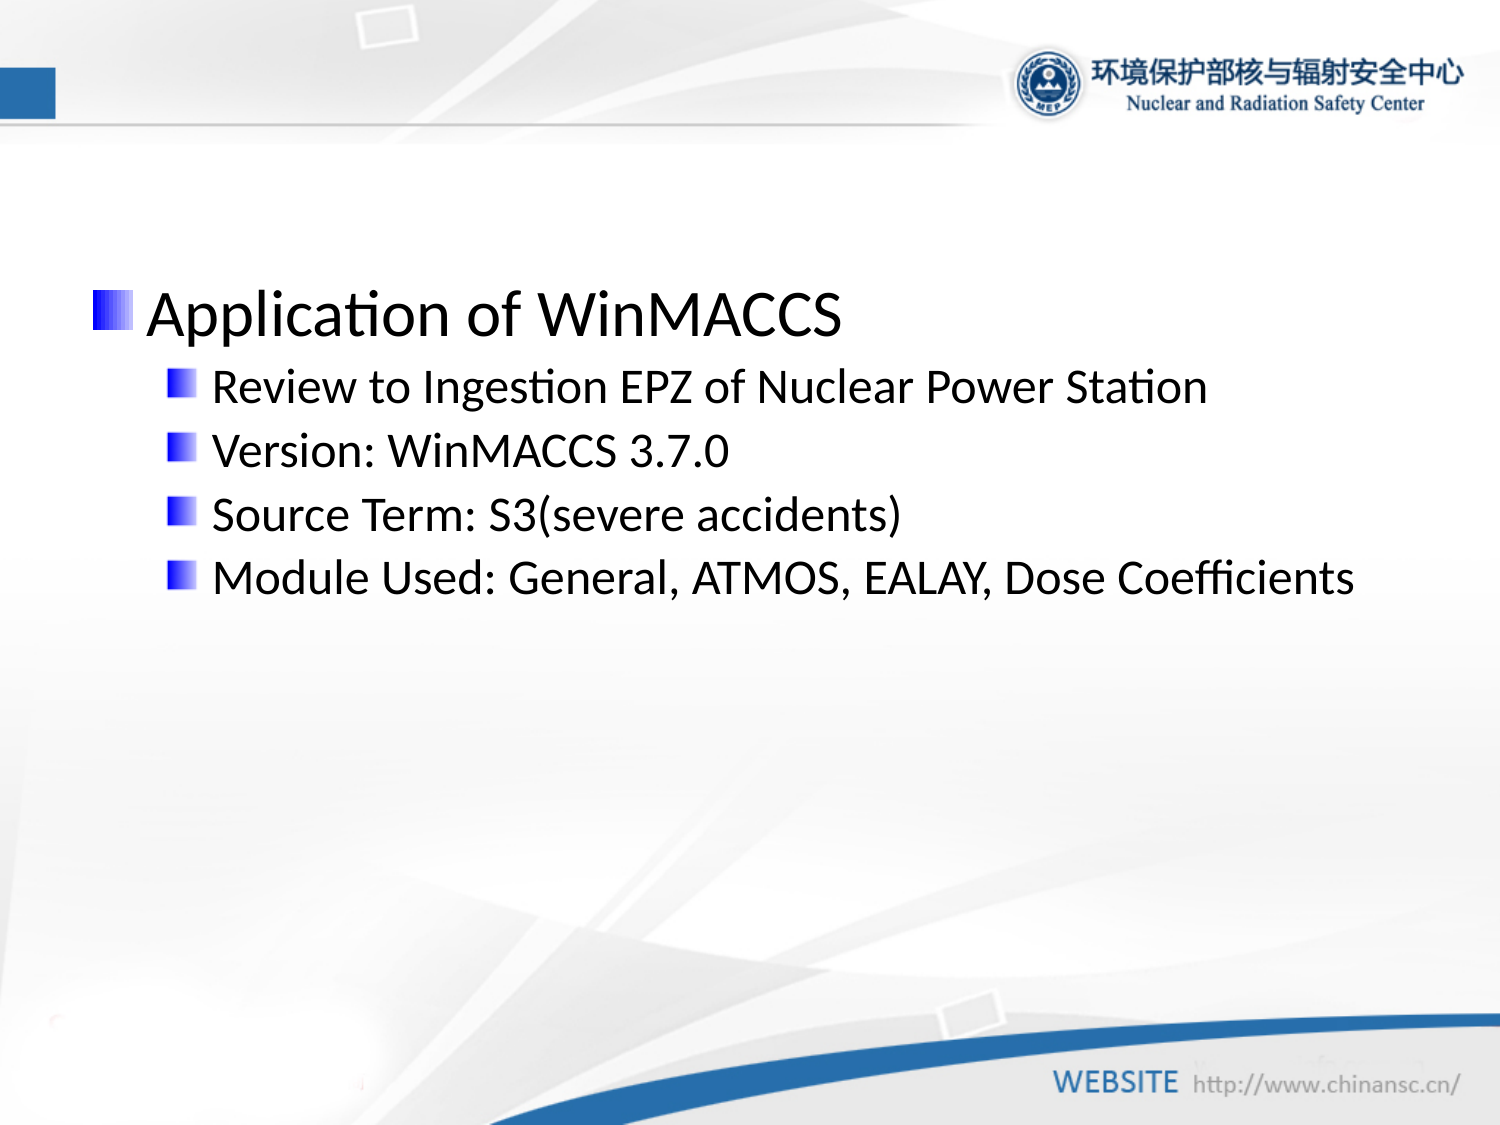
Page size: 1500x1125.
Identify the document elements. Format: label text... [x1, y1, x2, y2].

picture [0, 0, 1500, 1125]
list Application of WinMACCS Review to Ingestion EPZ of Nuclear Power Station Version: WinMACCS 3.7.0 Source Term: S3(severe accidents) Module Used: General, ATMOS, EALAY, Dose Coefficients [74, 262, 1426, 1006]
